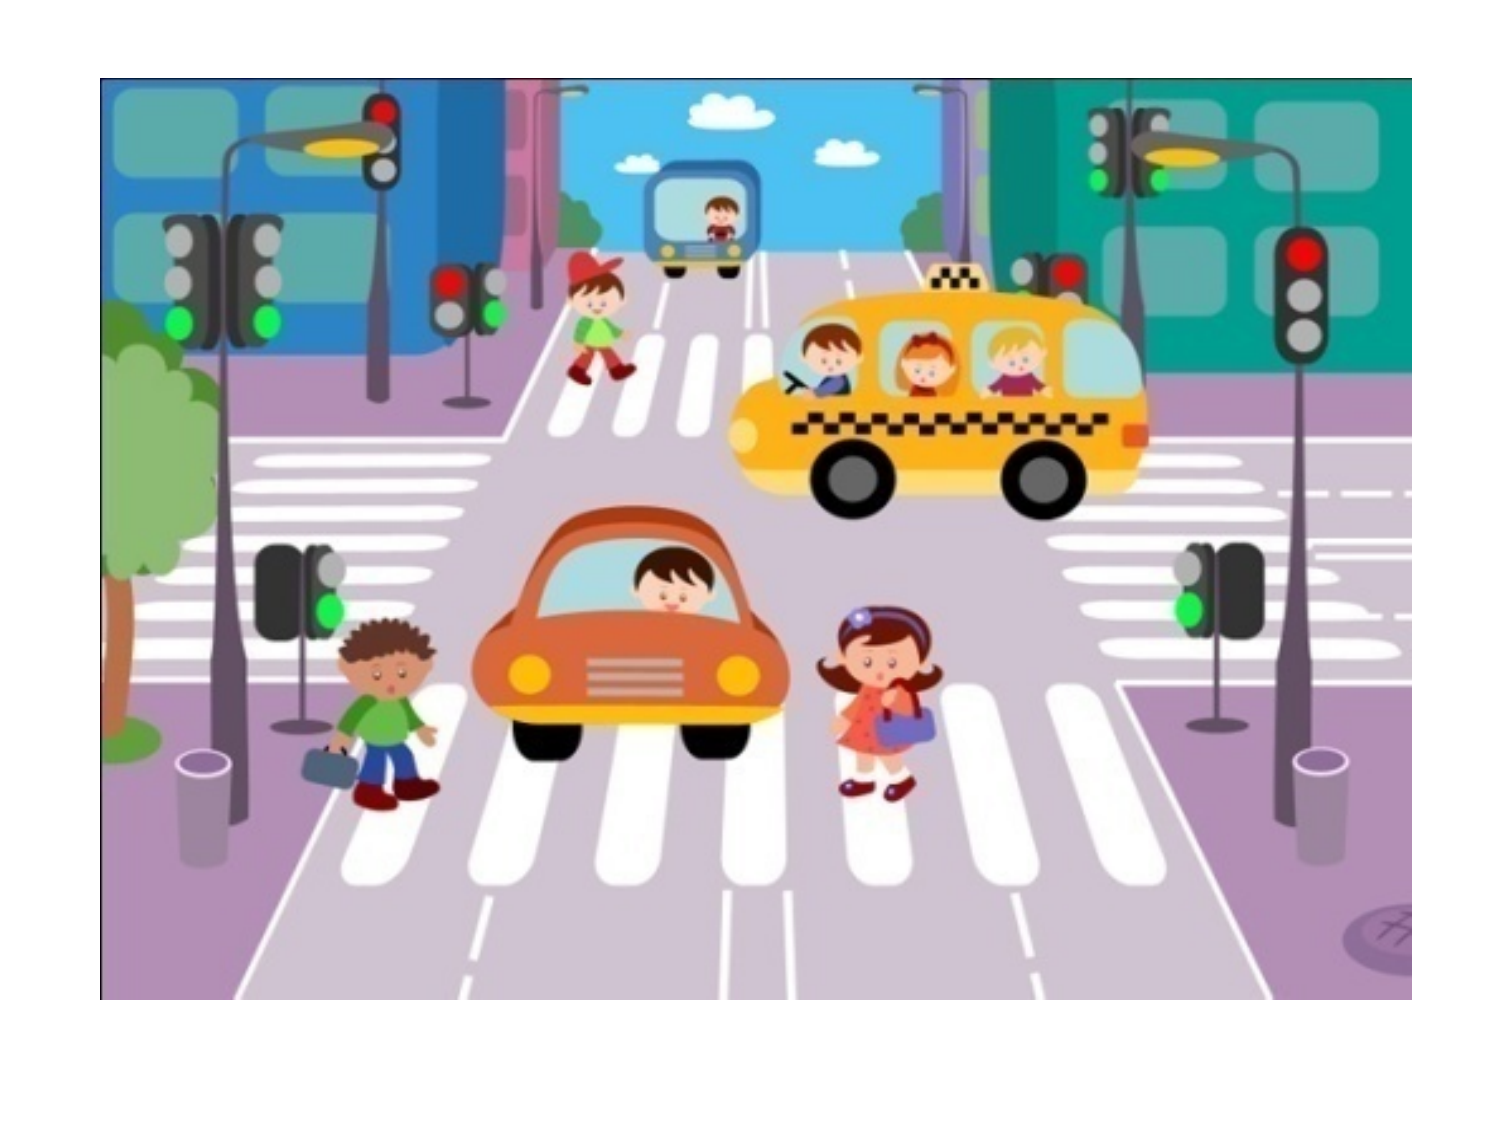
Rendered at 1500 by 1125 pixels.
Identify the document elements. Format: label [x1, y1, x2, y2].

list [100, 77, 1412, 1000]
